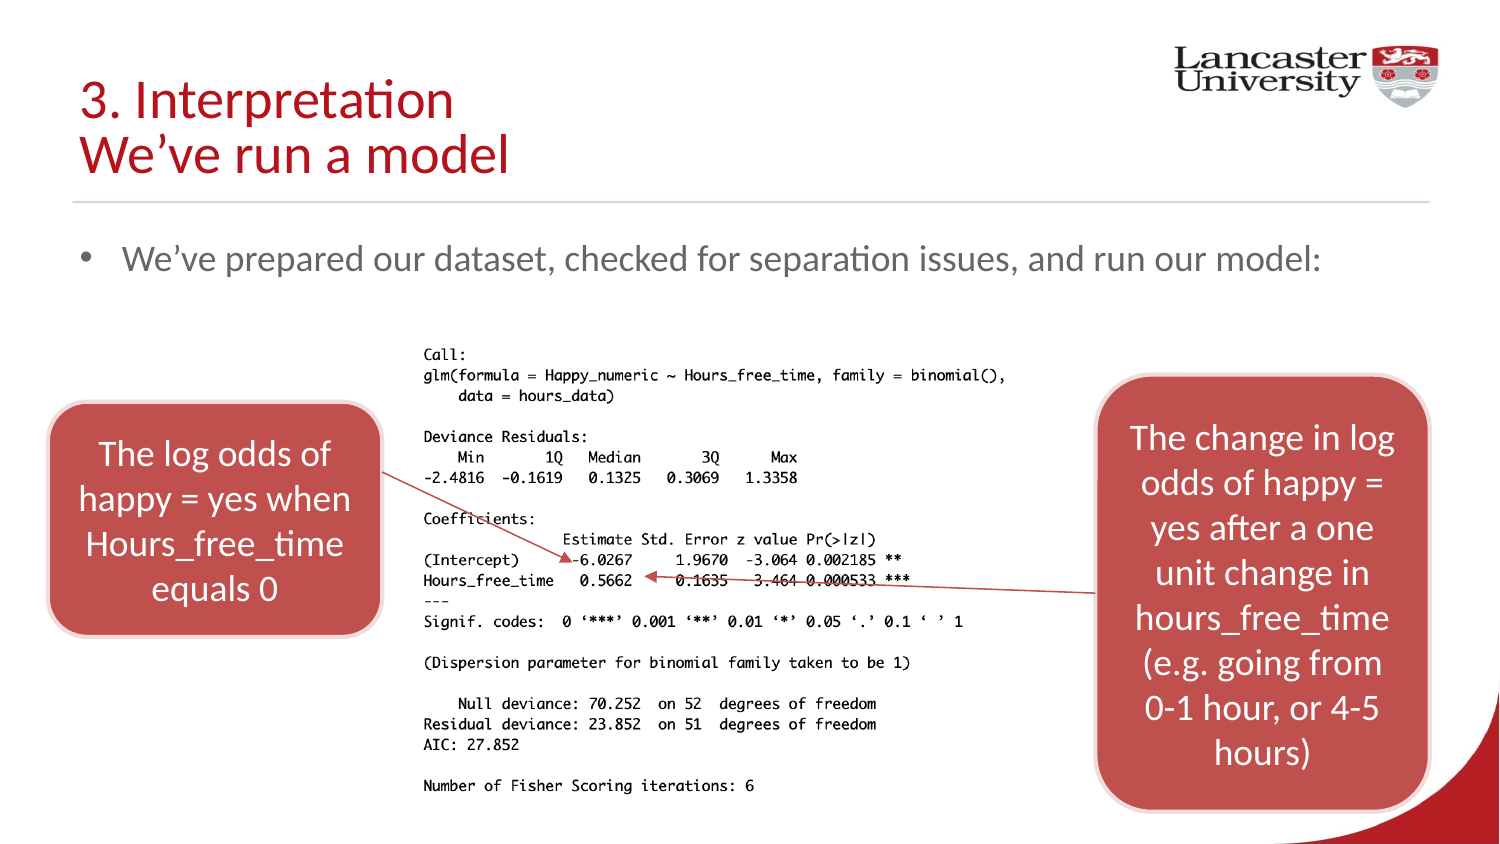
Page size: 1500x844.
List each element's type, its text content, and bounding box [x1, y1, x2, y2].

list We’ve prepared our dataset, checked for separation issues, and run our model: [64, 226, 1447, 812]
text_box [381, 471, 574, 563]
picture [0, 0, 1500, 844]
text_box The change in log odds of happy = yes after a one unit change in hours_free_time (e.g. going from 0-1 hour, or 4-5 hours) [1093, 372, 1432, 814]
text_box The log odds of happy = yes when Hours_free_time equals 0 [45, 399, 385, 639]
title 3. Interpretation We’ve run a model [64, 67, 1376, 210]
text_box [644, 575, 1096, 594]
